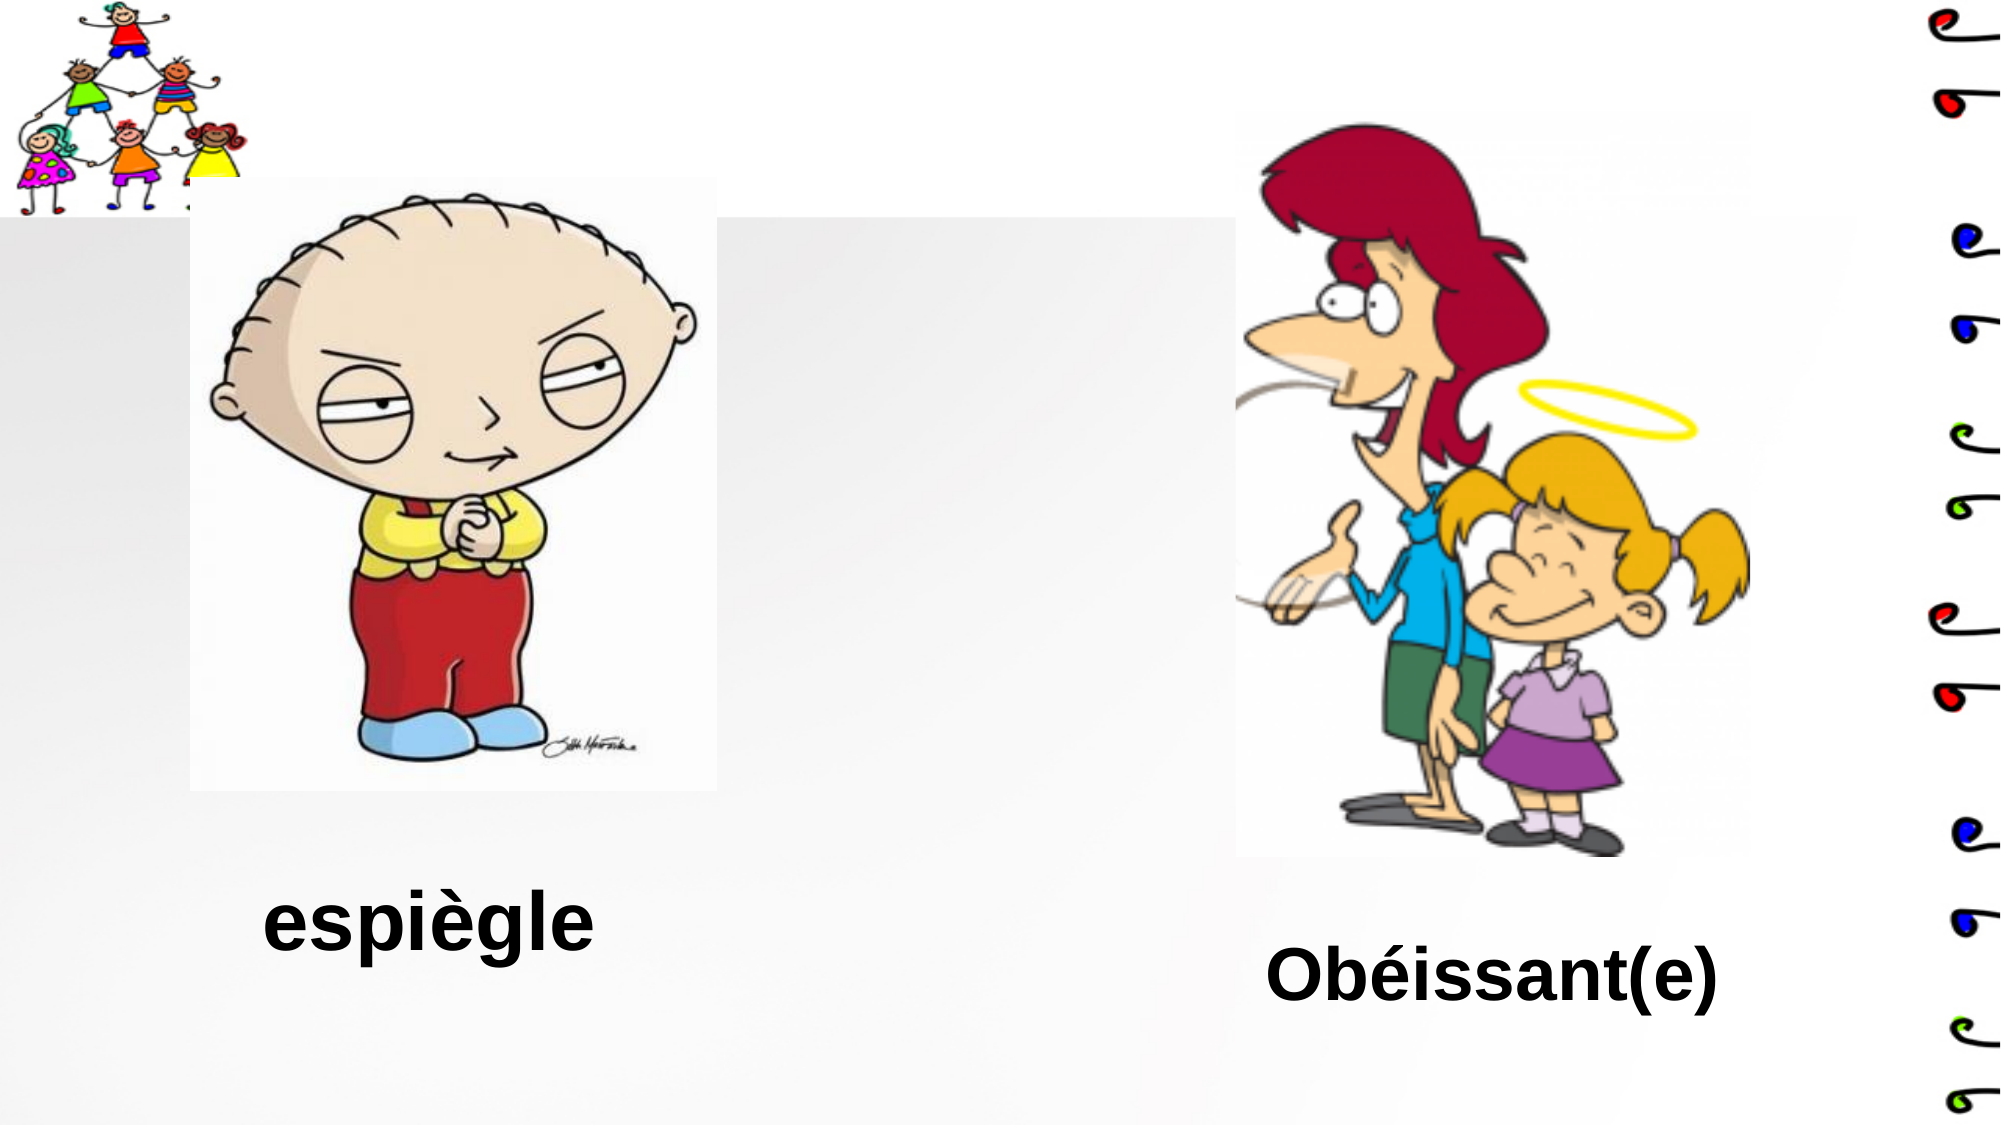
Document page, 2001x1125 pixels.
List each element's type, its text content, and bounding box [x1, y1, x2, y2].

picture [0, 0, 2001, 1125]
text_box espiègle [190, 859, 669, 975]
text_box Obéissant(e) [1213, 917, 1773, 1023]
